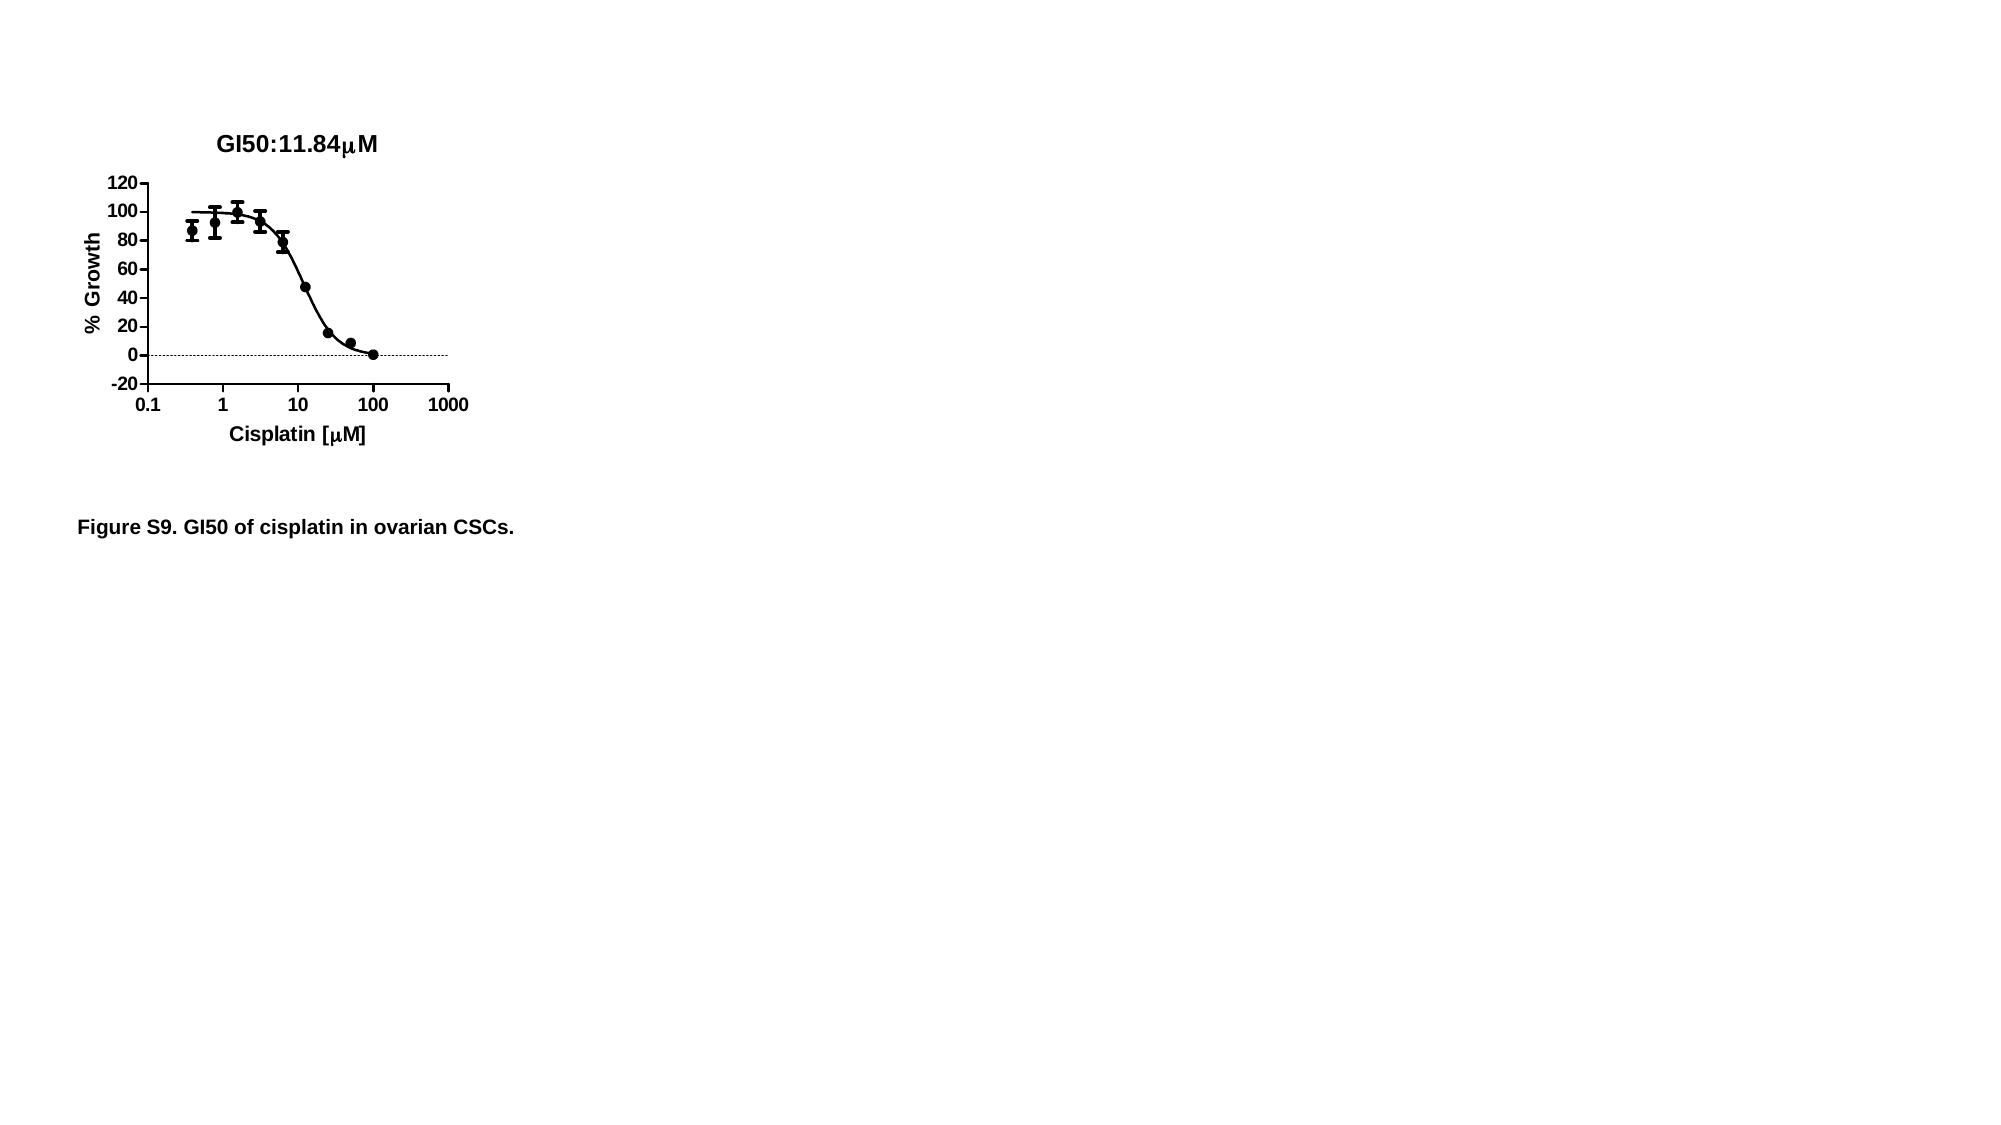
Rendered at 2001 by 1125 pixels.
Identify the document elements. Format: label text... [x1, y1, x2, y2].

text_box Figure S9. GI50 of cisplatin in ovarian CSCs. [62, 505, 536, 546]
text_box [62, 110, 508, 465]
